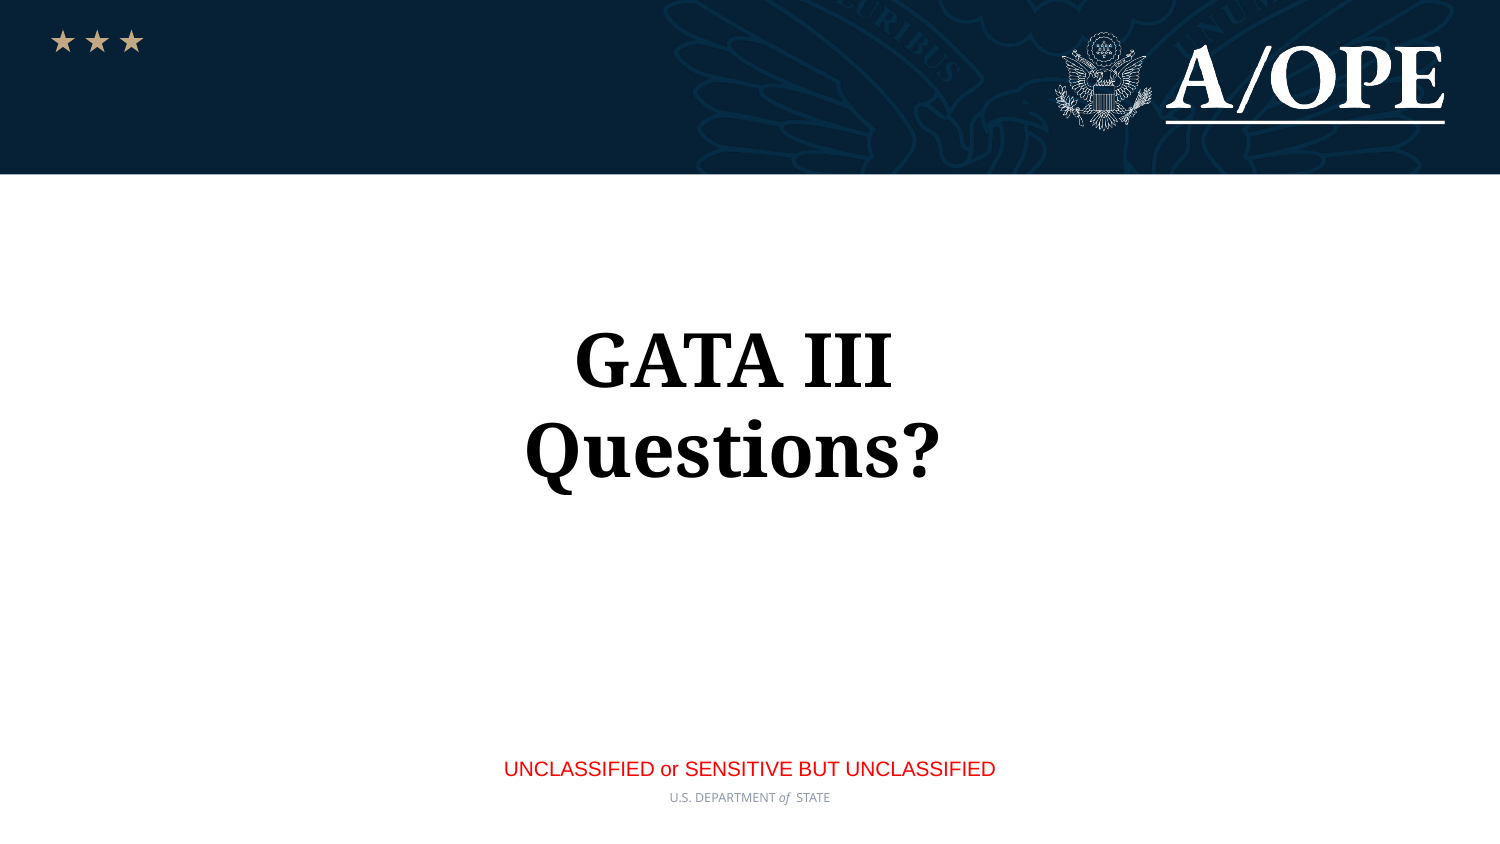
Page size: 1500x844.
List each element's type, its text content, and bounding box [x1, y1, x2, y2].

title GATA III Questions? [211, 67, 1256, 739]
picture [587, 0, 1500, 174]
text_box UNCLASSIFIED or SENSITIVE BUT UNCLASSIFIED [489, 747, 1011, 788]
